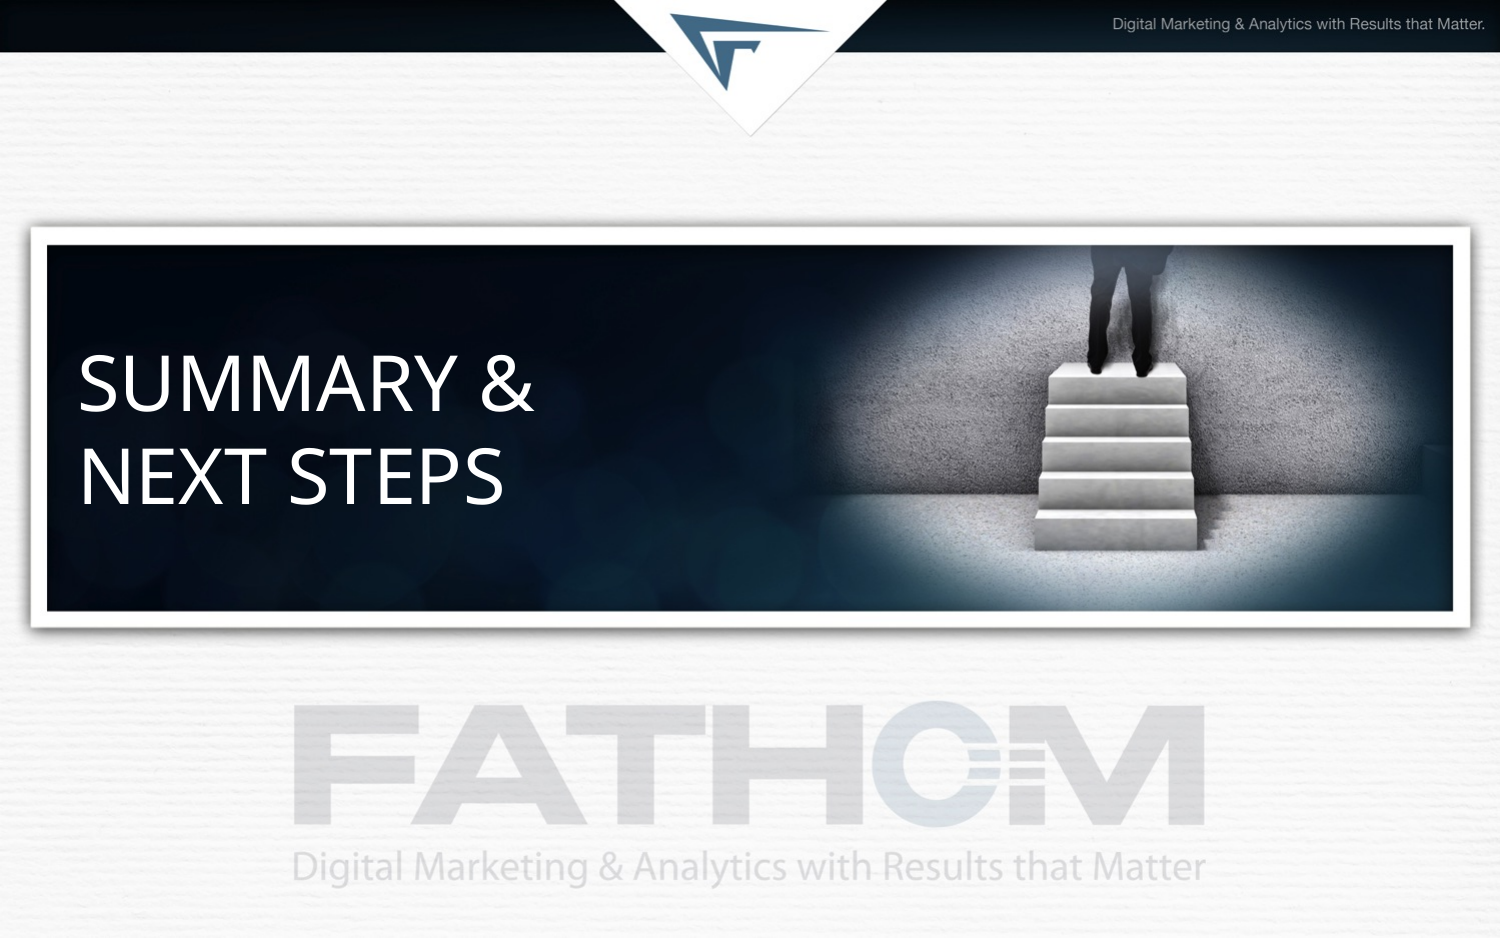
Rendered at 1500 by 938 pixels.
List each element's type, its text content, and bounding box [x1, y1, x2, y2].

picture [0, 0, 1500, 938]
text_box SUMMARY & NEXT STEPS [62, 326, 1500, 528]
